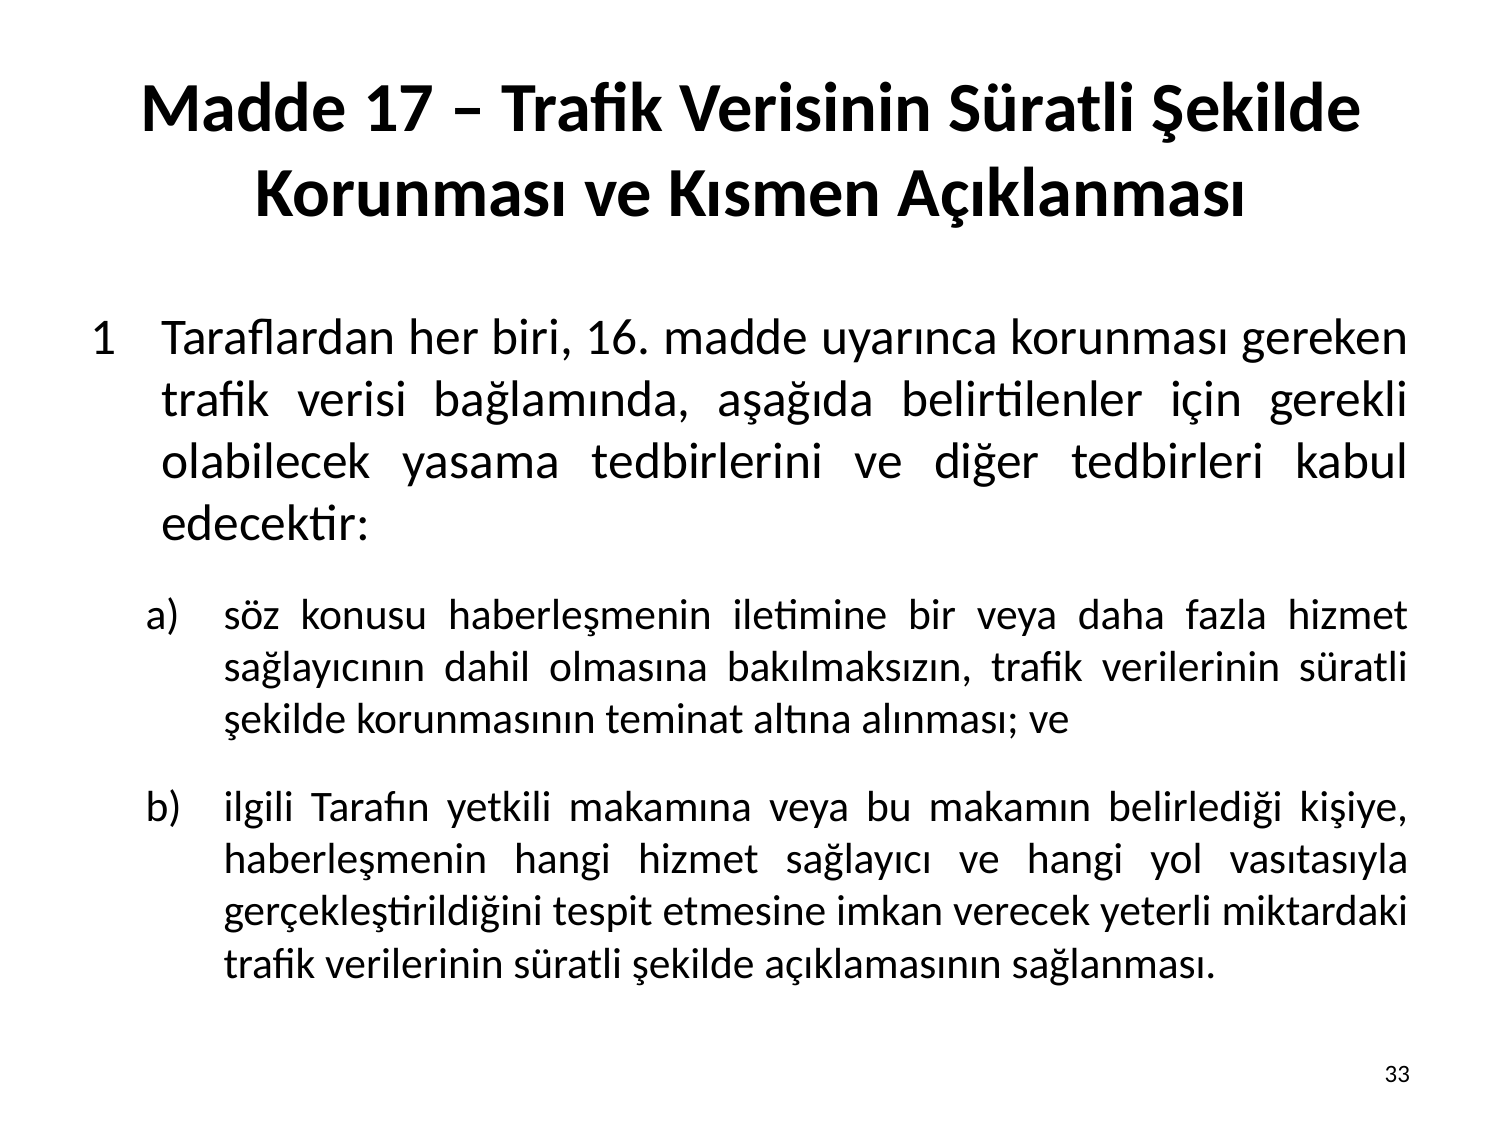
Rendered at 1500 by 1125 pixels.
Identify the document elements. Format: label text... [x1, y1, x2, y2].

list Taraflardan her biri, 16. madde uyarınca korunması gereken trafik verisi bağlamında, aşağıda belirtilenler için gerekli olabilecek yasama tedbirlerini ve diğer tedbirleri kabul edecektir: söz konusu haberleşmenin iletimine bir veya daha fazla hizmet sağlayıcının dahil olmasına bakılmaksızın, trafik verilerinin süratli şekilde korunmasının teminat altına alınması; ve ilgili Tarafın yetkili makamına veya bu makamın belirlediği kişiye, haberleşmenin hangi hizmet sağlayıcı ve hangi yol vasıtasıyla gerçekleştirildiğini tespit etmesine imkan verecek yeterli miktardaki trafik verilerinin süratli şekilde açıklamasının sağlanması. [74, 295, 1426, 1053]
title Madde 17 – Trafik Verisinin Süratli Şekilde Korunması ve Kısmen Açıklanması [76, 51, 1428, 240]
slide_number 33 [1074, 1042, 1425, 1103]
